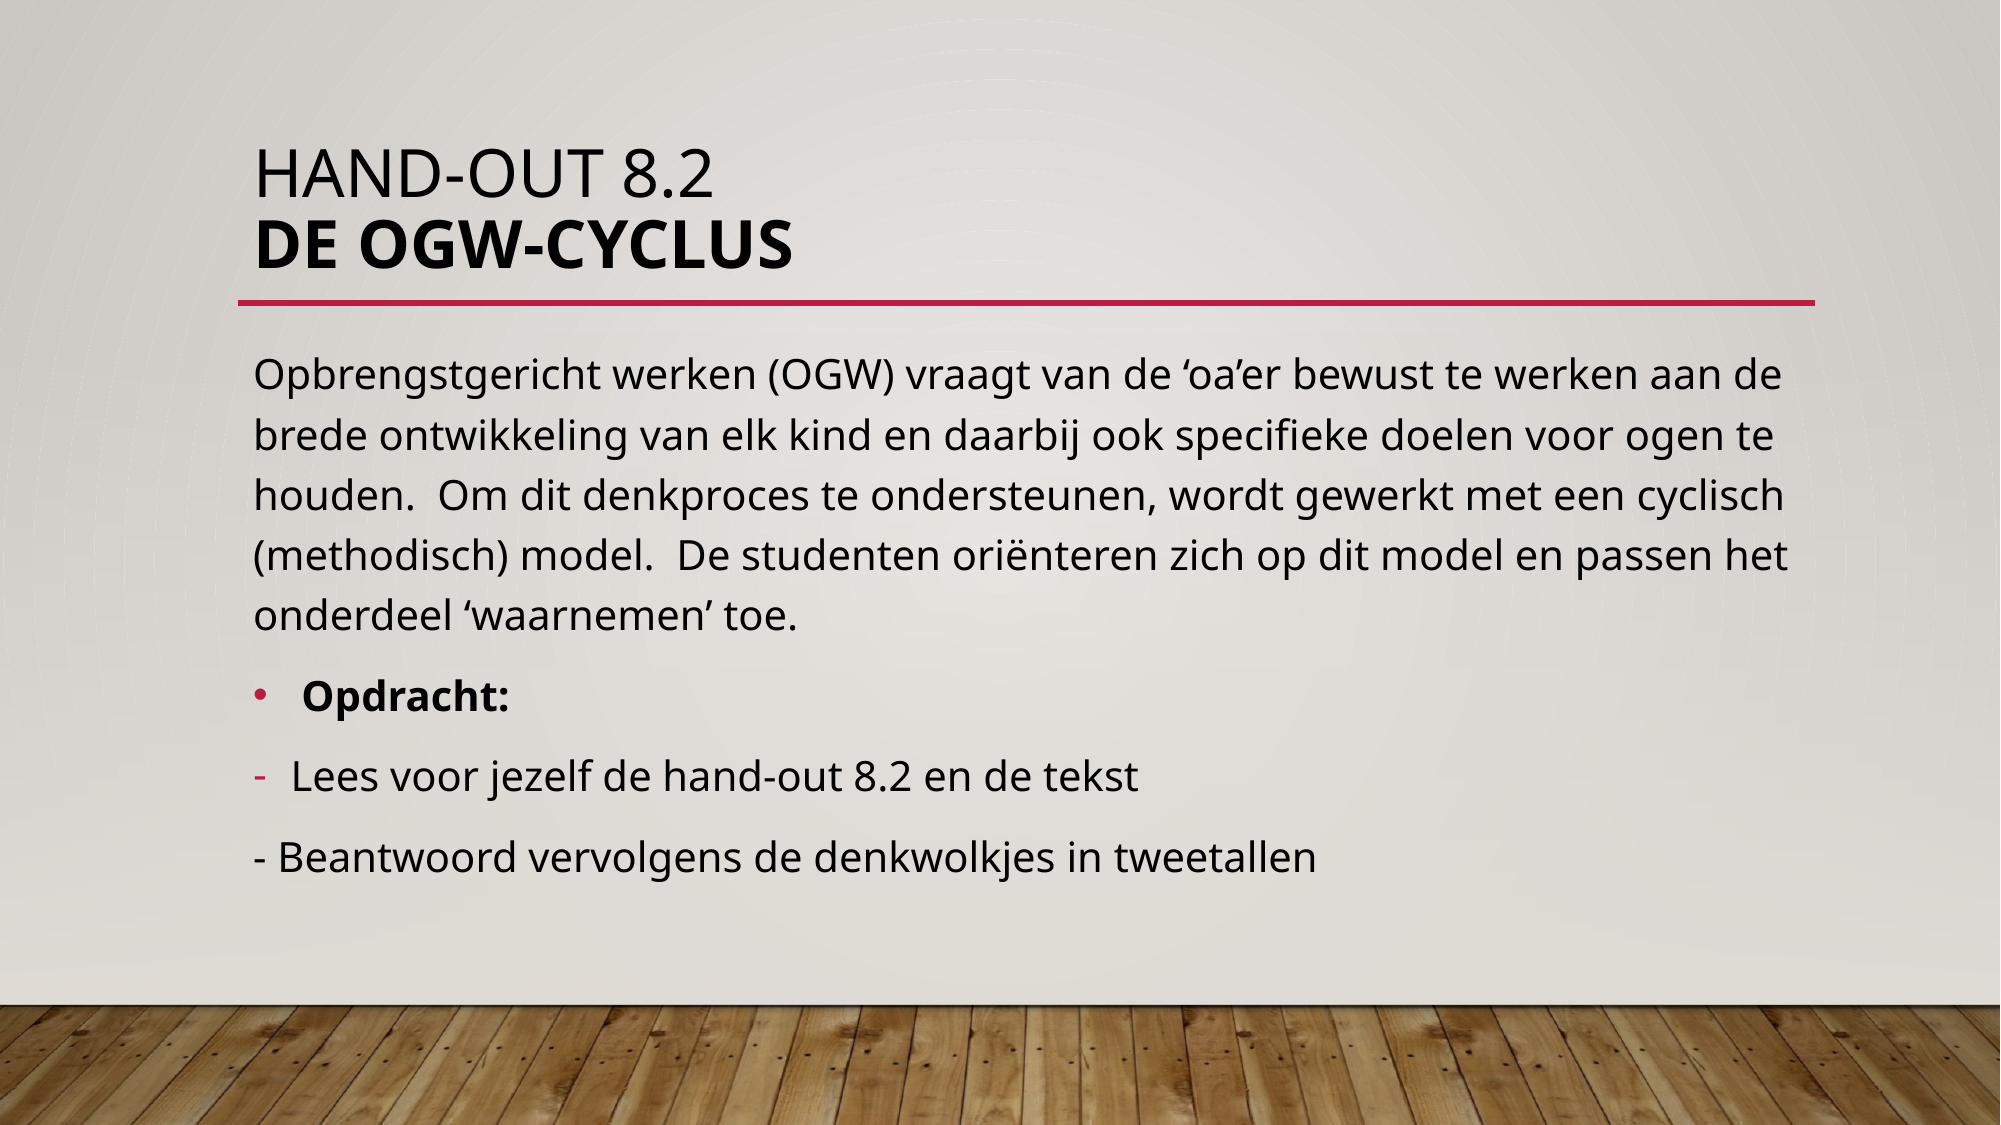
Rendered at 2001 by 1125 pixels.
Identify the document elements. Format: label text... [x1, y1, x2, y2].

title Hand-out 8.2 De OGW-cyclus [238, 131, 1814, 305]
list Opbrengstgericht werken (OGW) vraagt van de ‘oa’er bewust te werken aan de brede ontwikkeling van elk kind en daarbij ook specifieke doelen voor ogen te houden. Om dit denkproces te ondersteunen, wordt gewerkt met een cyclisch (methodisch) model. De studenten oriënteren zich op dit model en passen het onderdeel ‘waarnemen’ toe. Opdracht: Lees voor jezelf de hand-out 8.2 en de tekst - Beantwoord vervolgens de denkwolkjes in tweetallen [238, 330, 1814, 897]
picture [0, 1005, 2000, 1125]
